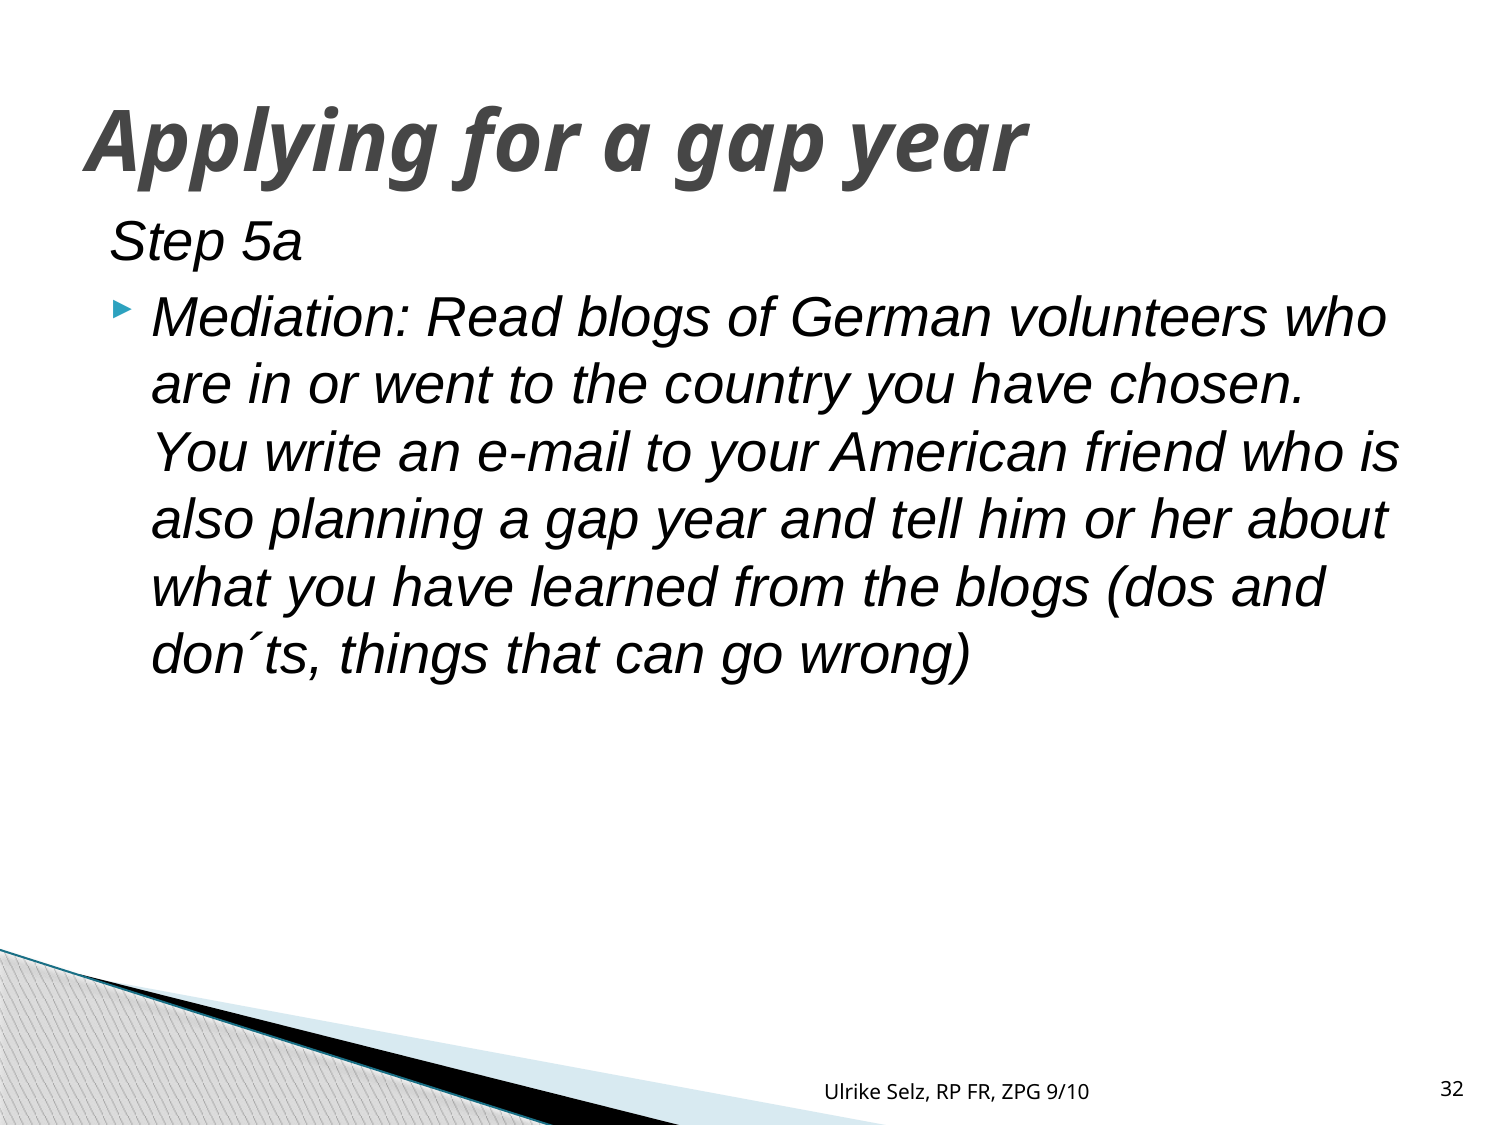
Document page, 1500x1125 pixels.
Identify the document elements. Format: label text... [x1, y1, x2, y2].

text_box Ulrike Selz, RP FR, ZPG 9/10 [718, 1051, 1105, 1112]
slide_number 32 [1418, 1051, 1479, 1112]
title Applying for a gap year [72, 43, 1423, 232]
list Step 5a Mediation: Read blogs of German volunteers who are in or went to the country you have chosen. You write an e-mail to your American friend who is also planning a gap year and tell him or her about what you have learned from the blogs (dos and don´ts, things that can go wrong) [76, 196, 1428, 1012]
